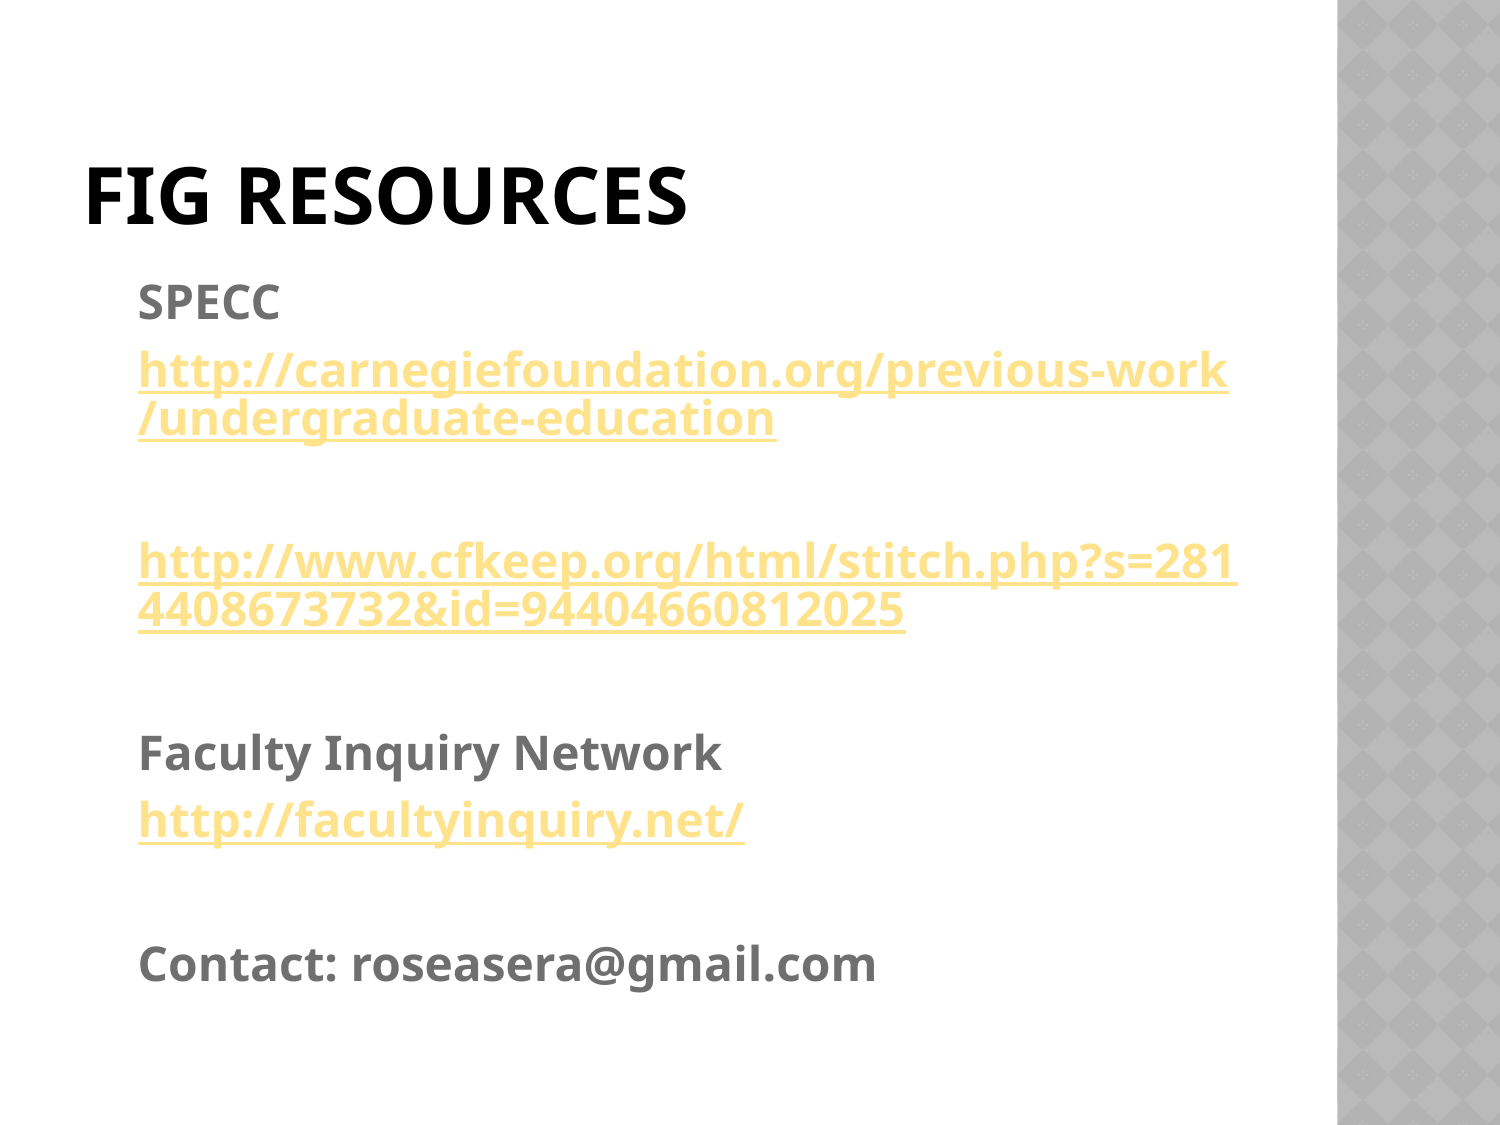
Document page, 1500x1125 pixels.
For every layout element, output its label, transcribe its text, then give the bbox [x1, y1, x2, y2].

list SPECC http://carnegiefoundation.org/previous-work/undergraduate-education http://www.cfkeep.org/html/stitch.php?s=2814408673732&id=94404660812025 Faculty Inquiry Network http://facultyinquiry.net/ Contact: roseasera@gmail.com [75, 264, 1263, 1059]
title FIG resources [75, 52, 1263, 240]
